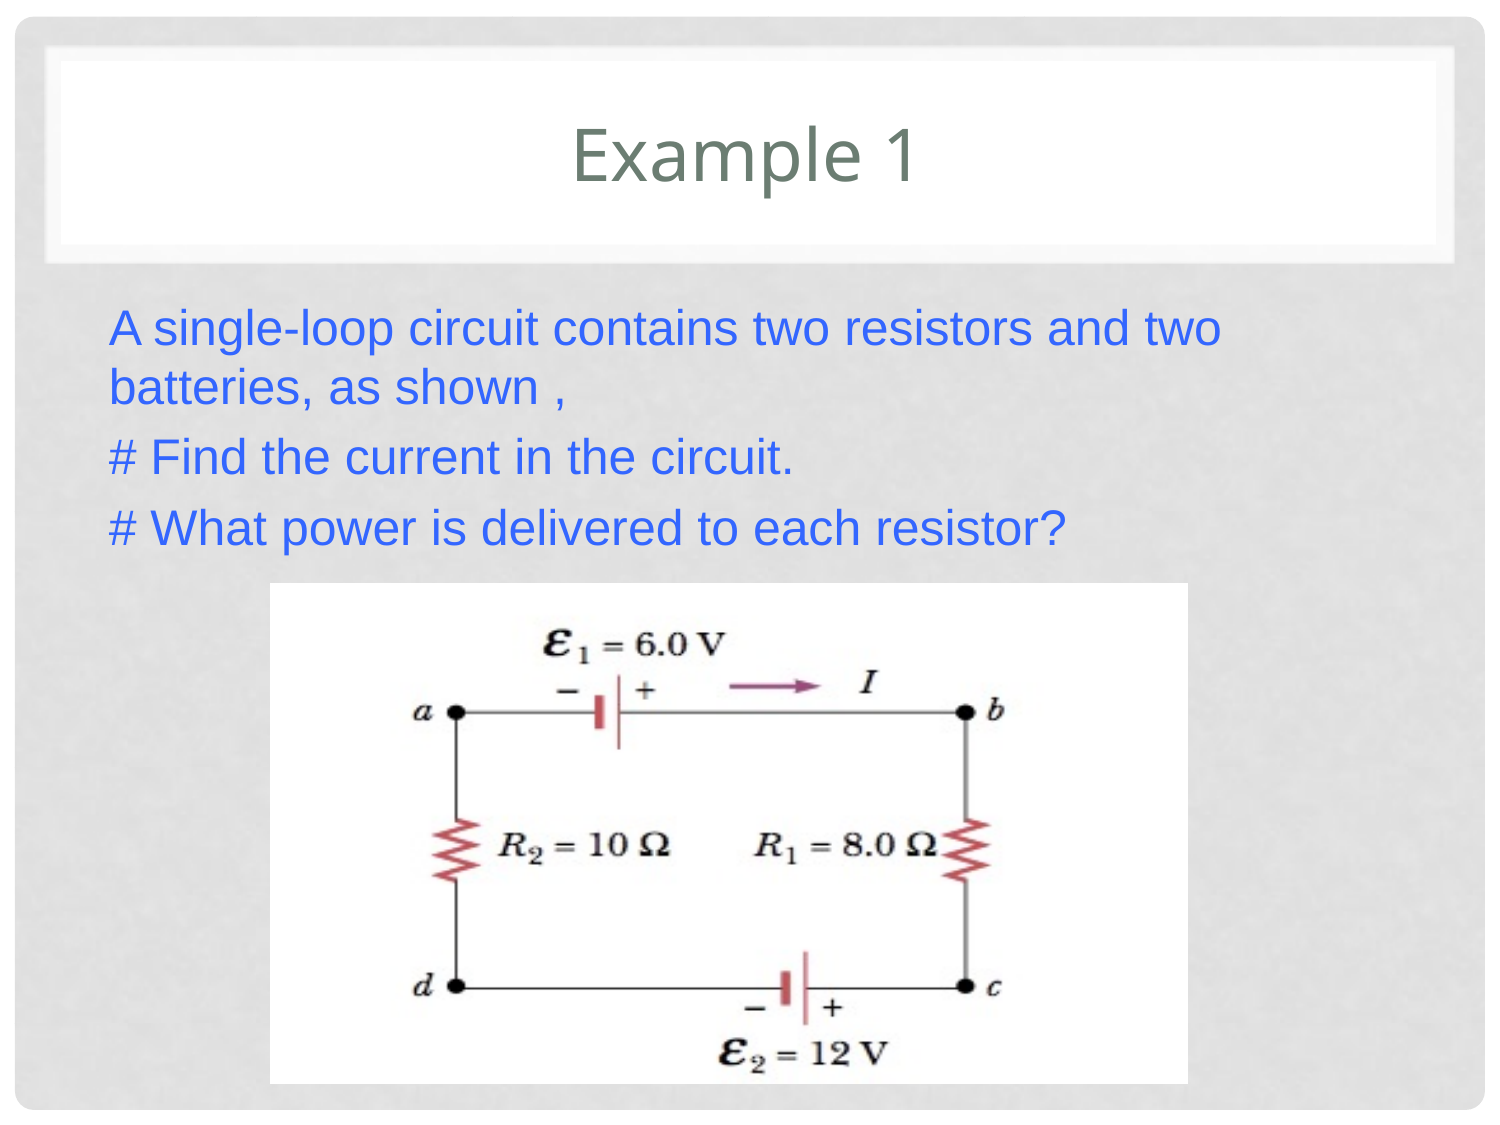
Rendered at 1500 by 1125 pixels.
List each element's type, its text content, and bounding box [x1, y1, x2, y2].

list A single-loop circuit contains two resistors and two batteries, as shown , # Find the current in the circuit. # What power is delivered to each resistor? [75, 287, 1425, 1005]
picture [270, 582, 1188, 1084]
title Example 1 [69, 66, 1425, 238]
